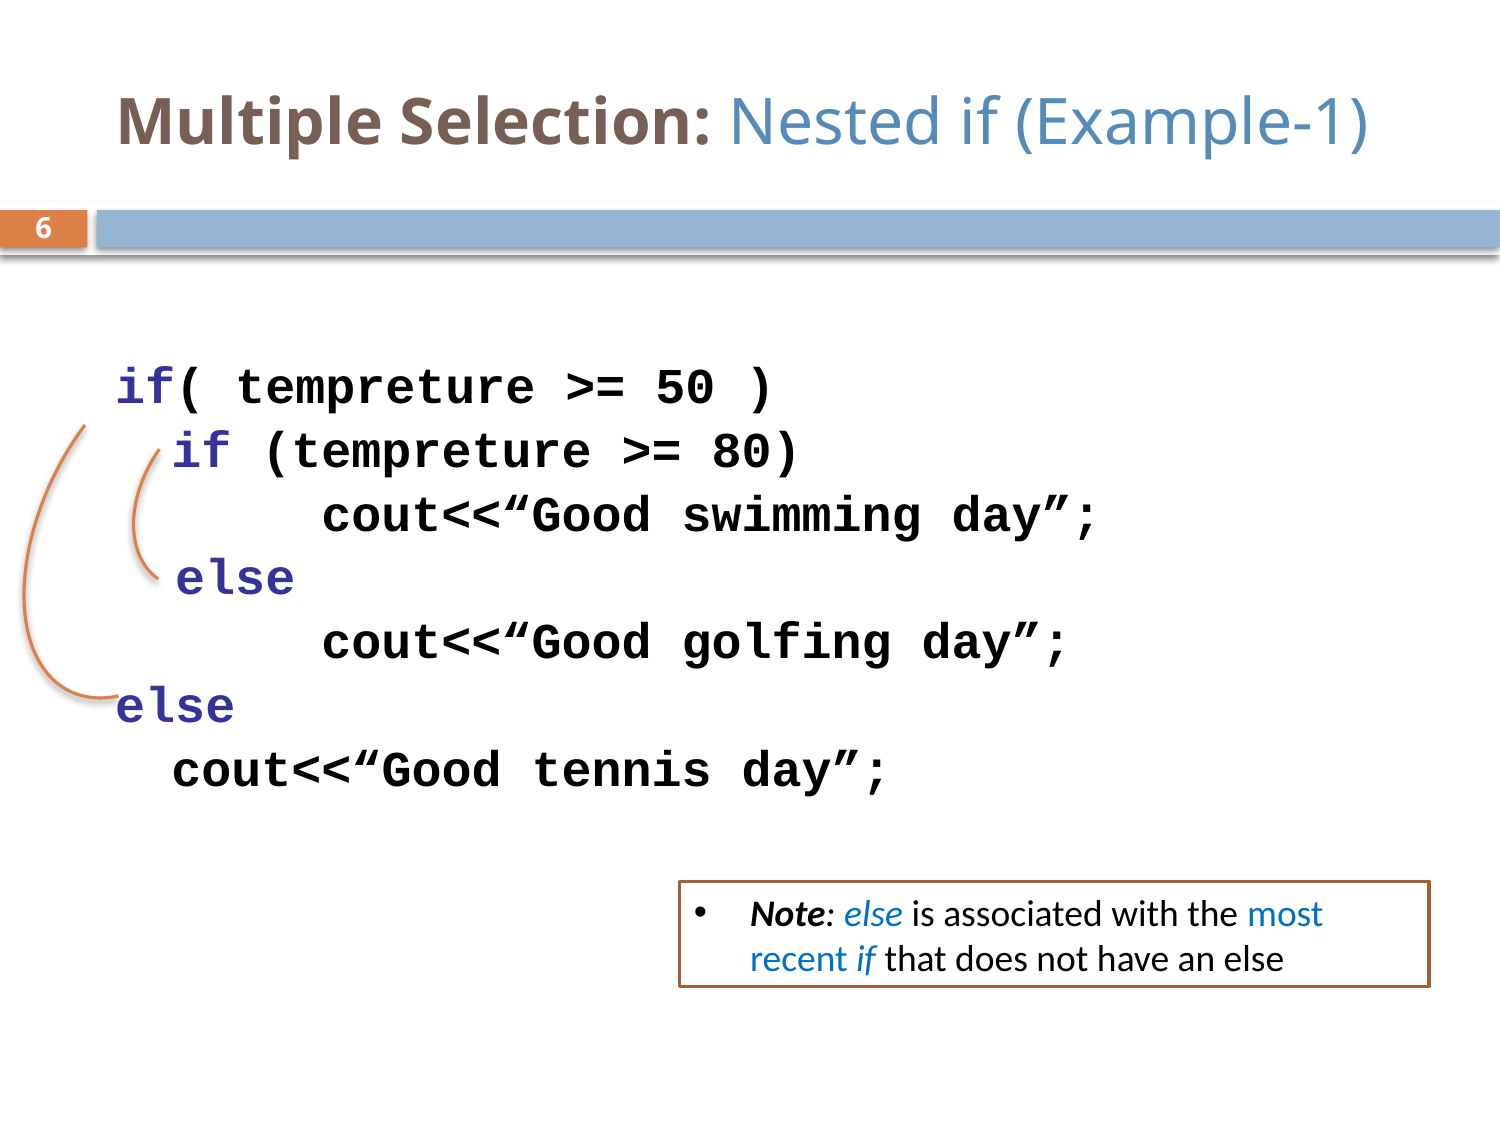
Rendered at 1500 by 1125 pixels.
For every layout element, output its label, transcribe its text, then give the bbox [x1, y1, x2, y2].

slide_number 6 [0, 208, 88, 249]
text_box Note: else is associated with the most recent if that does not have an else [678, 880, 1431, 988]
list if( tempreture >= 50 ) if (tempreture >= 80) cout<<“Good swimming day”; else cout<<“Good golfing day”; else cout<<“Good tennis day”; [100, 262, 1438, 1000]
text_box [136, 448, 220, 581]
text_box [22, 424, 155, 700]
title Multiple Selection: Nested if (Example-1) [100, 37, 1438, 200]
